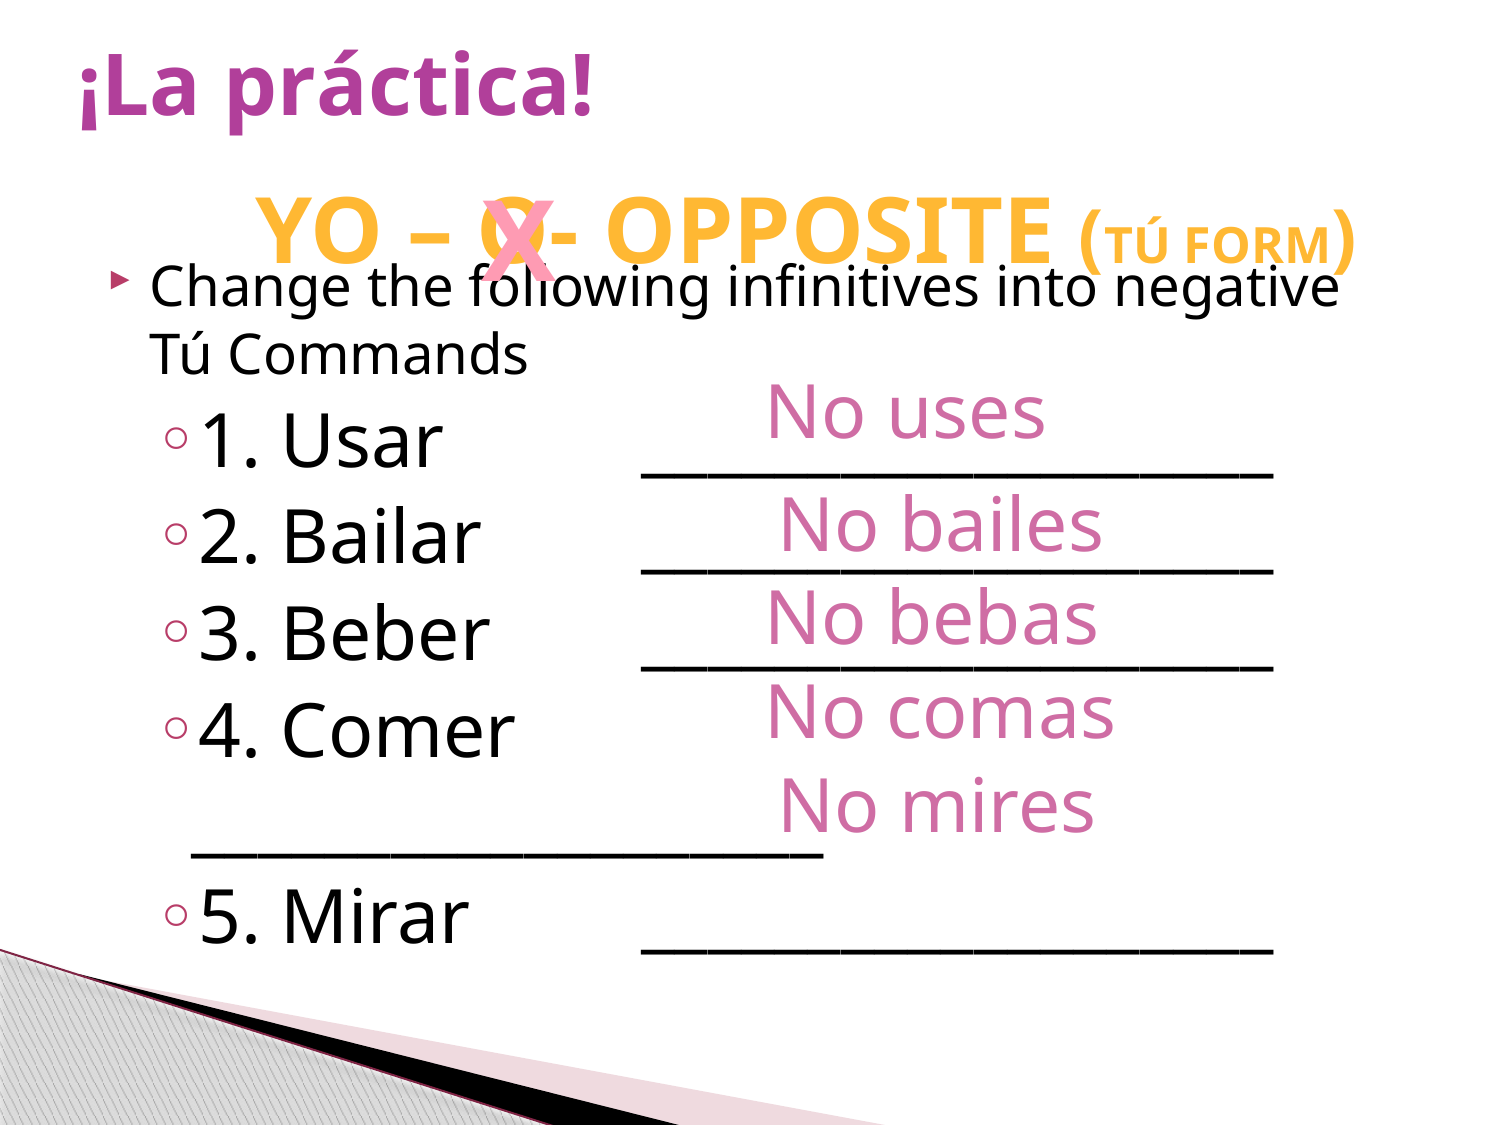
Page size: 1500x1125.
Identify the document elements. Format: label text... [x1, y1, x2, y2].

list Change the following infinitives into negative Tú Commands 1. Usar ___________________ 2. Bailar ___________________ 3. Beber ___________________ 4. Comer ___________________ 5. Mirar ___________________ [75, 243, 1425, 986]
text_box No comas [750, 656, 1175, 762]
text_box No bailes [762, 468, 1188, 574]
text_box No uses [750, 356, 1175, 462]
text_box Yo – O- OPPOSITE (tú form) [212, 163, 412, 289]
text_box No mires [762, 749, 1188, 855]
text_box Yo – O- OPPOSITE (tú form) [626, 163, 1400, 289]
text_box No bebas [750, 562, 1175, 656]
text_box X [412, 160, 626, 311]
title ¡La práctica! [62, 0, 1413, 175]
